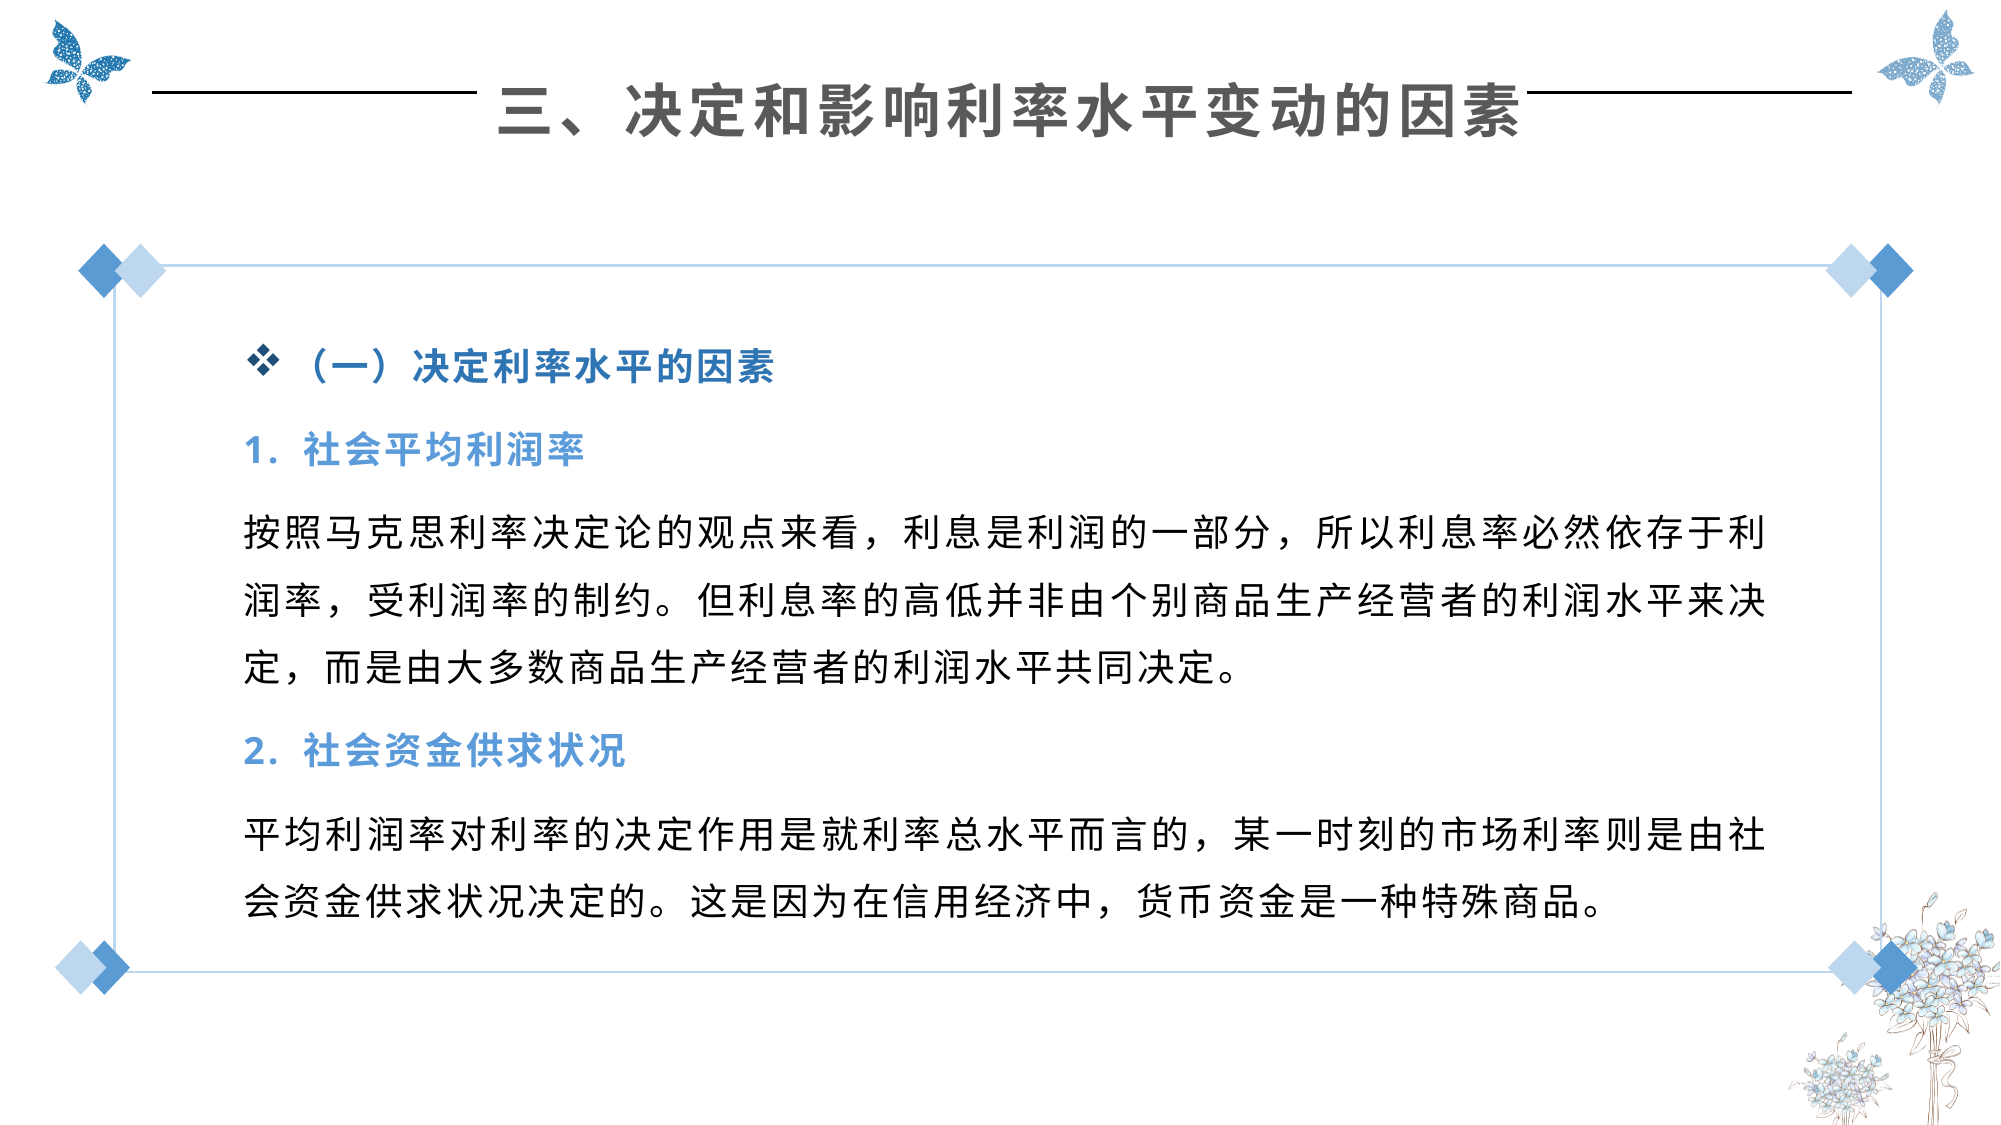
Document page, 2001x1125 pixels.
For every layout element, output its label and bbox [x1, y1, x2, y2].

picture [1788, 892, 2000, 1125]
text_box [151, 66, 1852, 153]
text_box [54, 243, 1918, 995]
